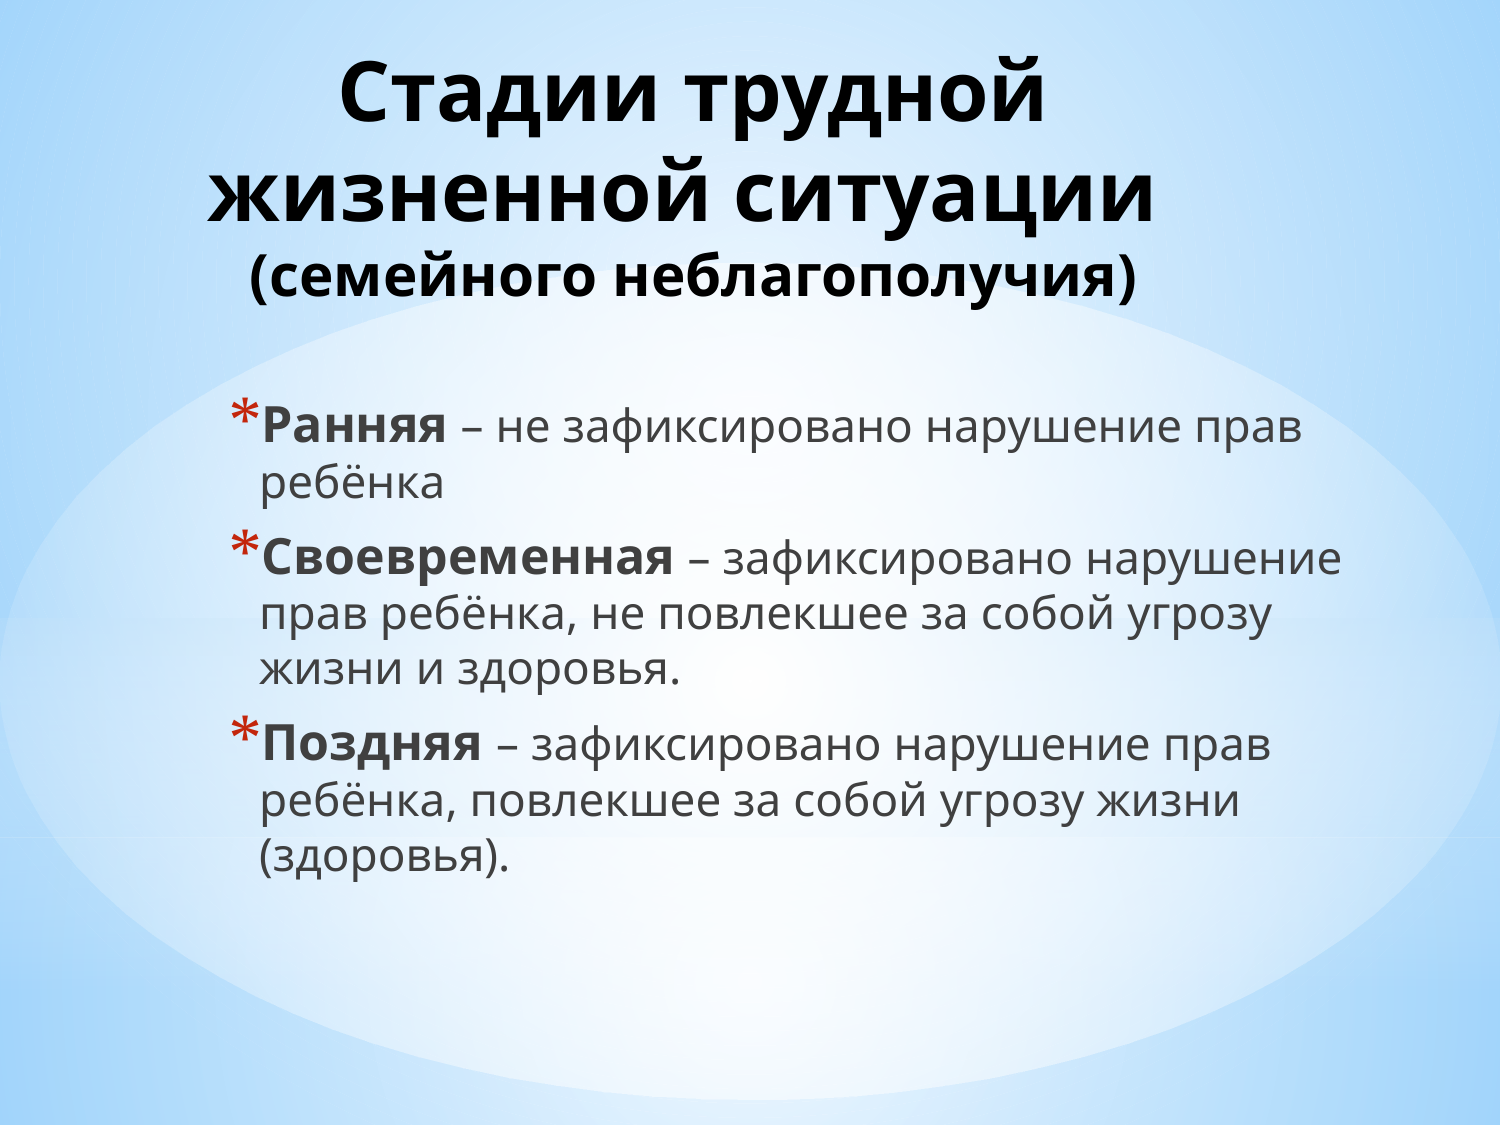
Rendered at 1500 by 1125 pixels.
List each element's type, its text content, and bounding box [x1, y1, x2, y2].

list Ранняя – не зафиксировано нарушение прав ребёнка Своевременная – зафиксировано нарушение прав ребёнка, не повлекшее за собой угрозу жизни и здоровья. Поздняя – зафиксировано нарушение прав ребёнка, повлекшее за собой угрозу жизни (здоровья). [206, 385, 1376, 956]
title Стадии трудной жизненной ситуации (семейного неблагополучия) [159, 30, 1228, 219]
